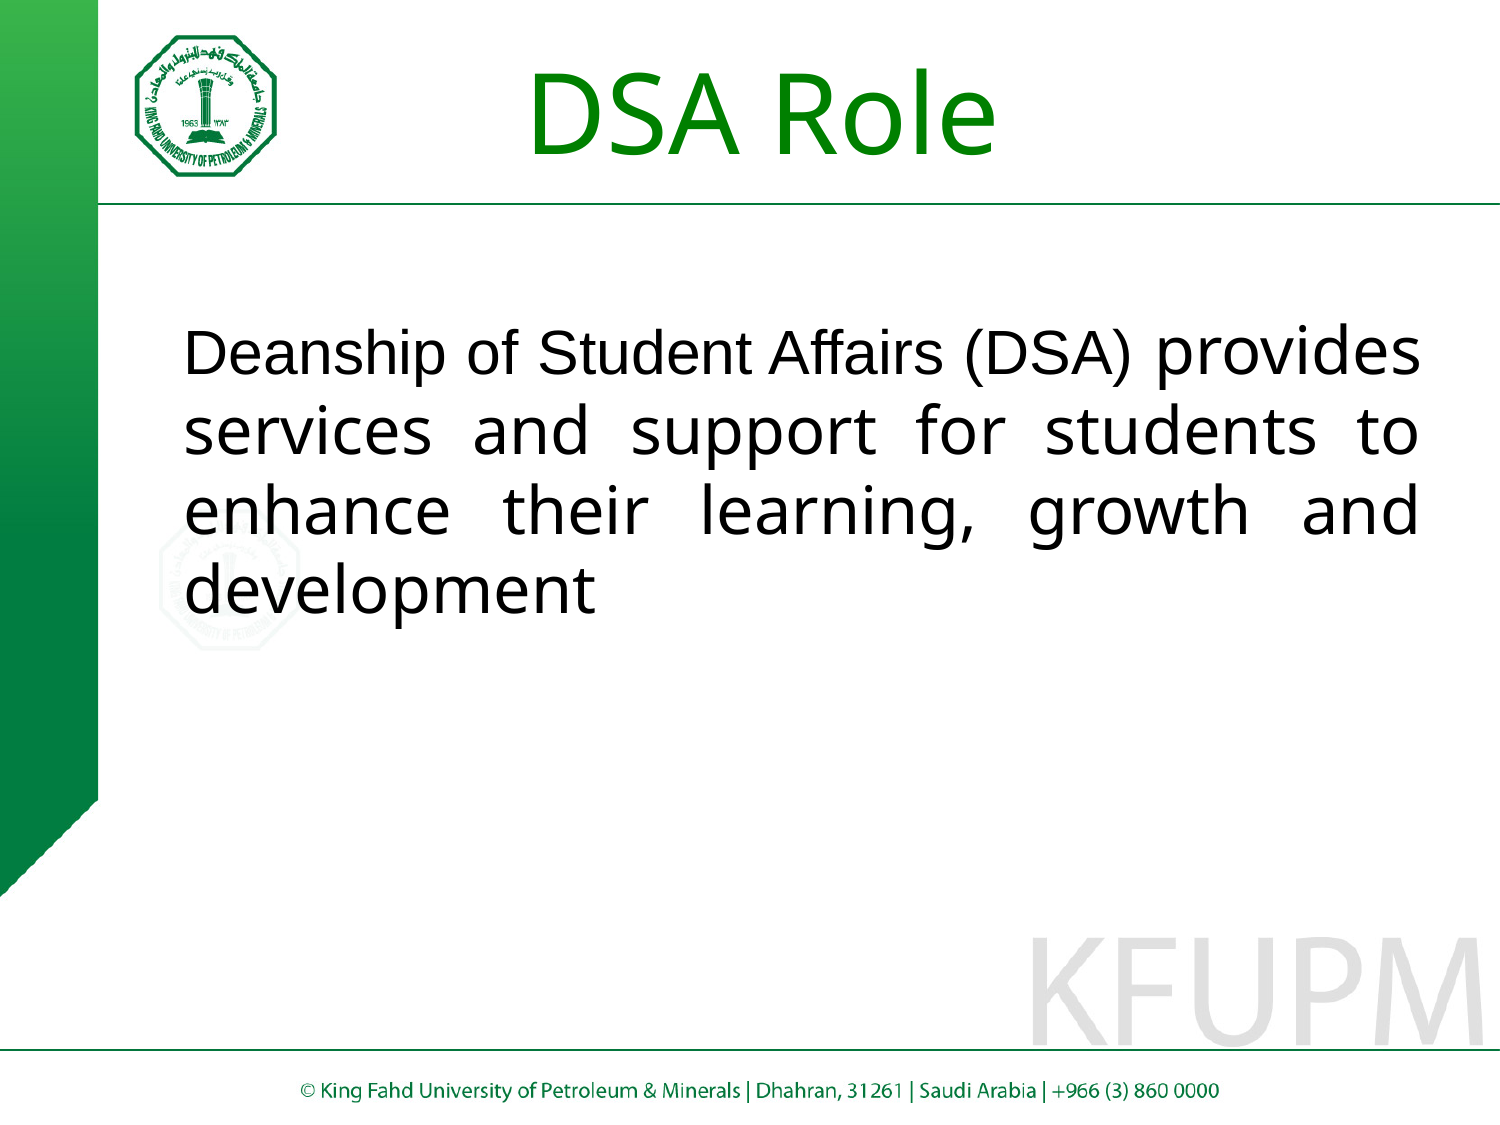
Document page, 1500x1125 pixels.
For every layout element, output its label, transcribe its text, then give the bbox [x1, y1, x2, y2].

title DSA Role [99, 15, 1426, 204]
list Deanship of Student Affairs (DSA) provides services and support for students to enhance their learning, growth and development [112, 299, 1438, 901]
picture [0, 0, 1500, 1103]
